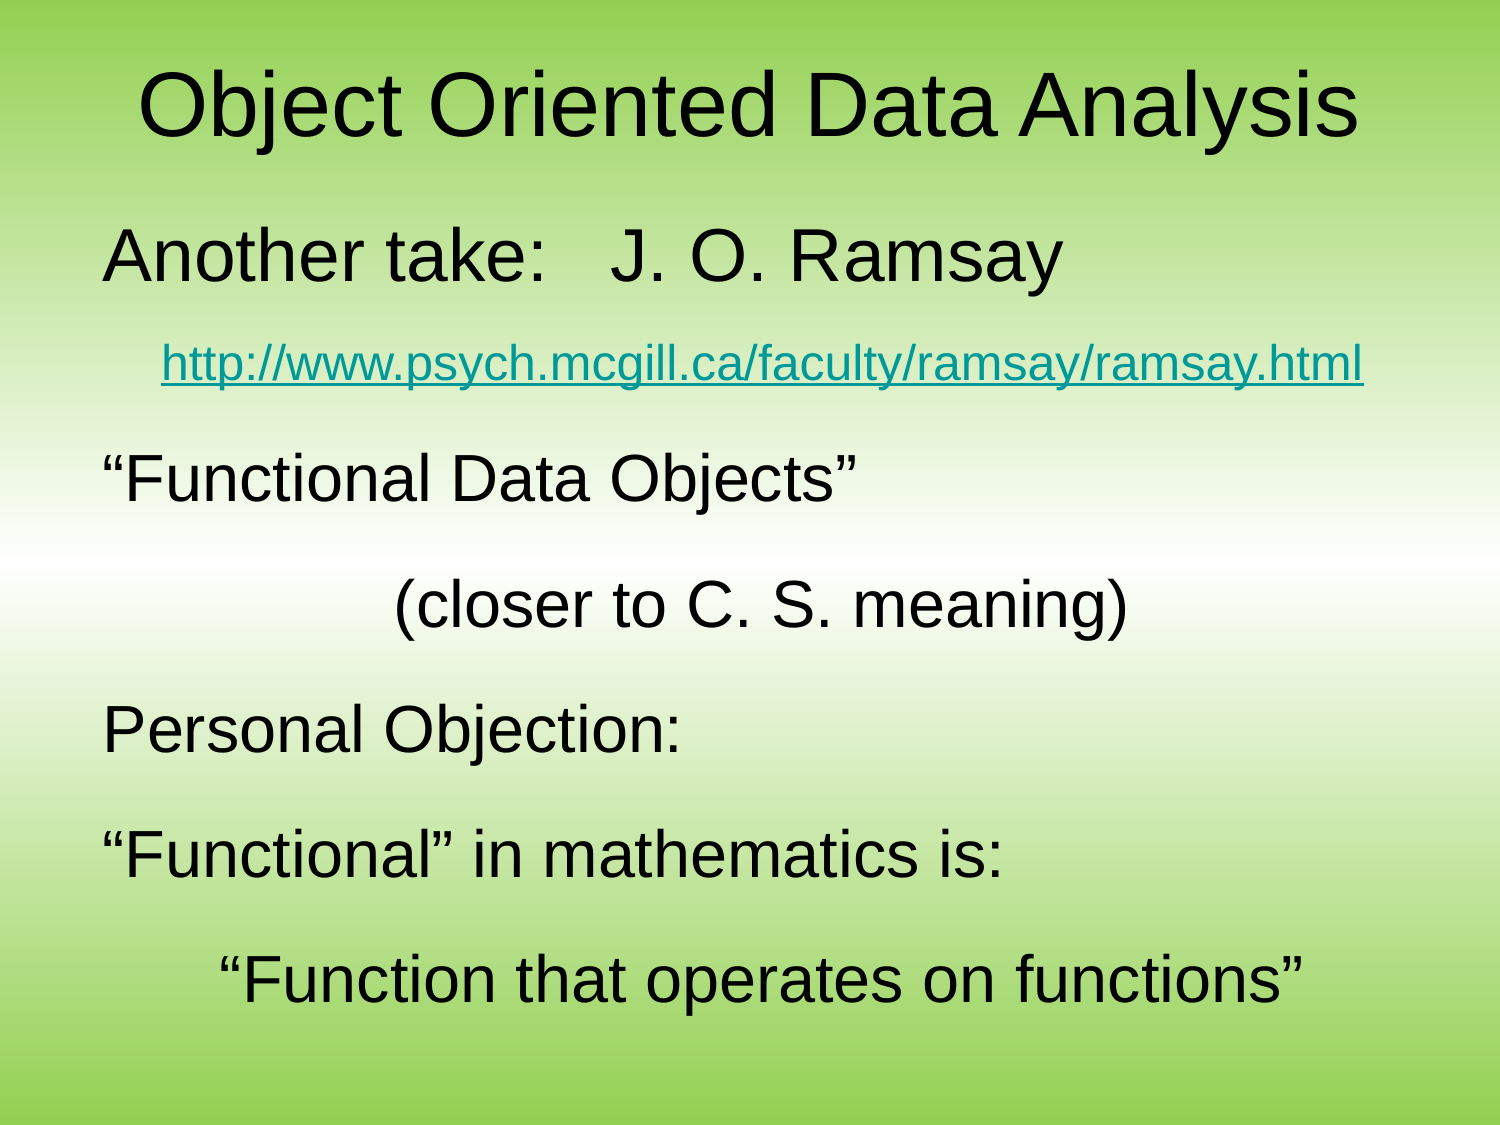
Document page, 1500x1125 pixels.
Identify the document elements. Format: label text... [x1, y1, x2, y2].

list Another take: J. O. Ramsay http://www.psych.mcgill.ca/faculty/ramsay/ramsay.html “Functional Data Objects” (closer to C. S. meaning) Personal Objection: “Functional” in mathematics is: “Function that operates on functions” [87, 162, 1438, 1088]
title Object Oriented Data Analysis [75, 24, 1425, 175]
